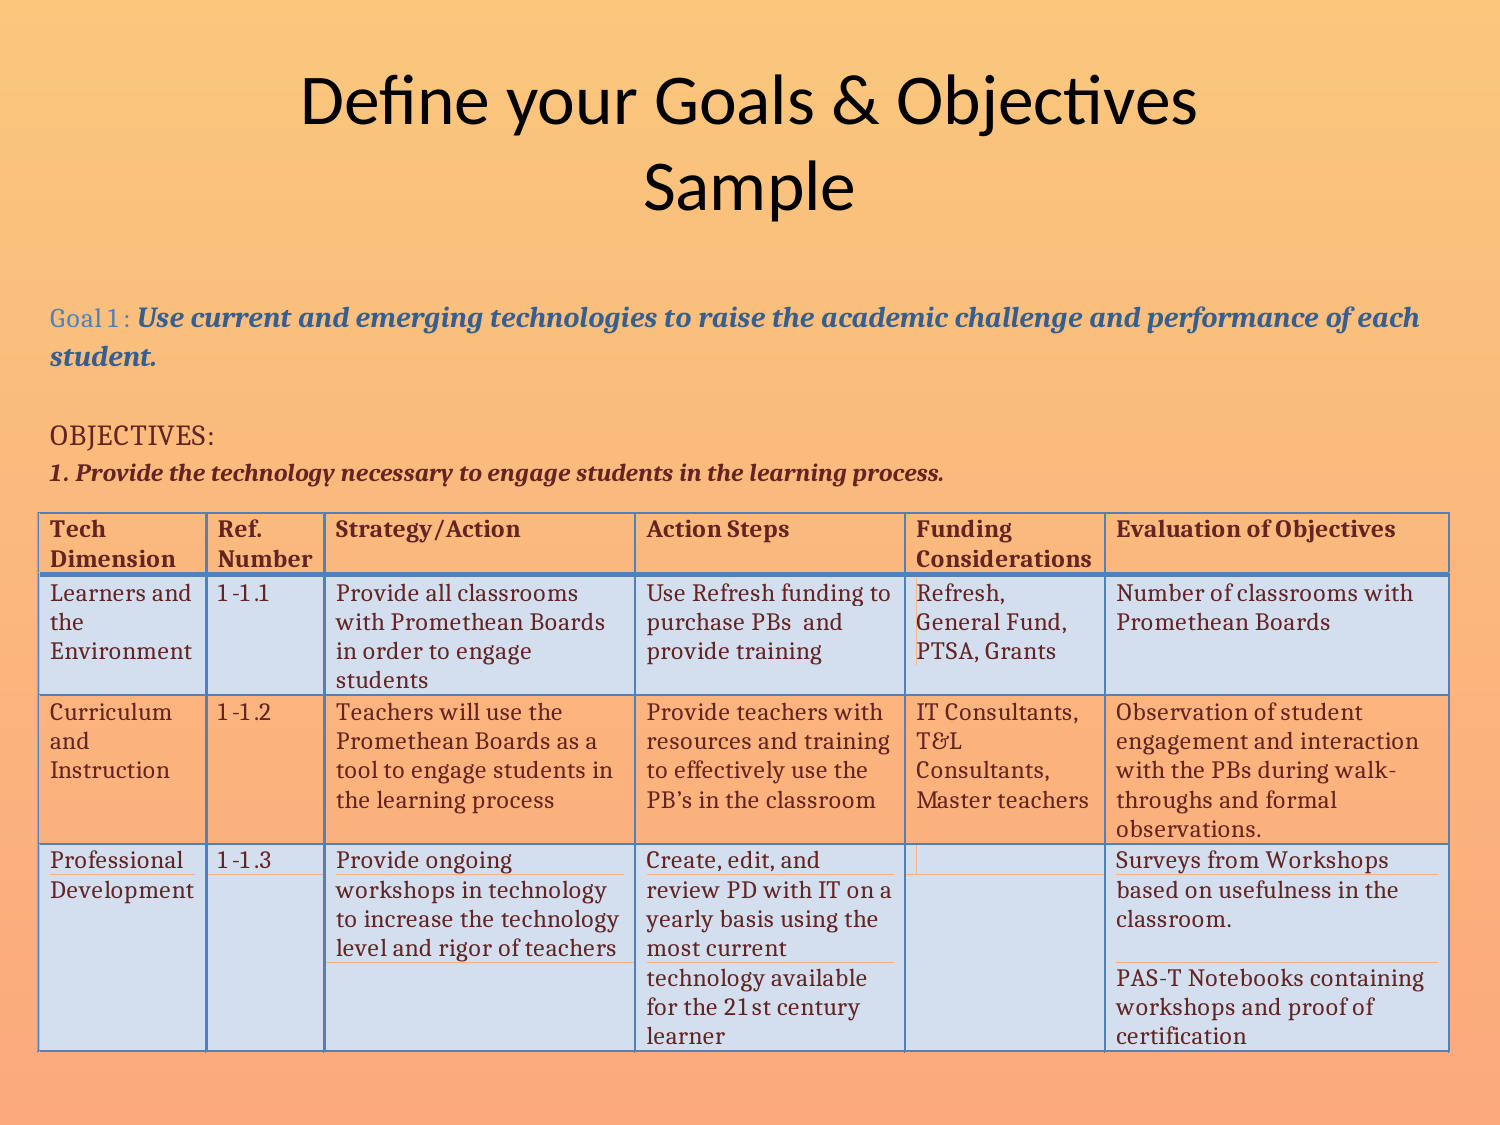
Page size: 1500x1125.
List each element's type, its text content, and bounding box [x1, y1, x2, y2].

title Define your Goals & Objectives Sample [75, 45, 1425, 233]
picture [37, 249, 1451, 1108]
